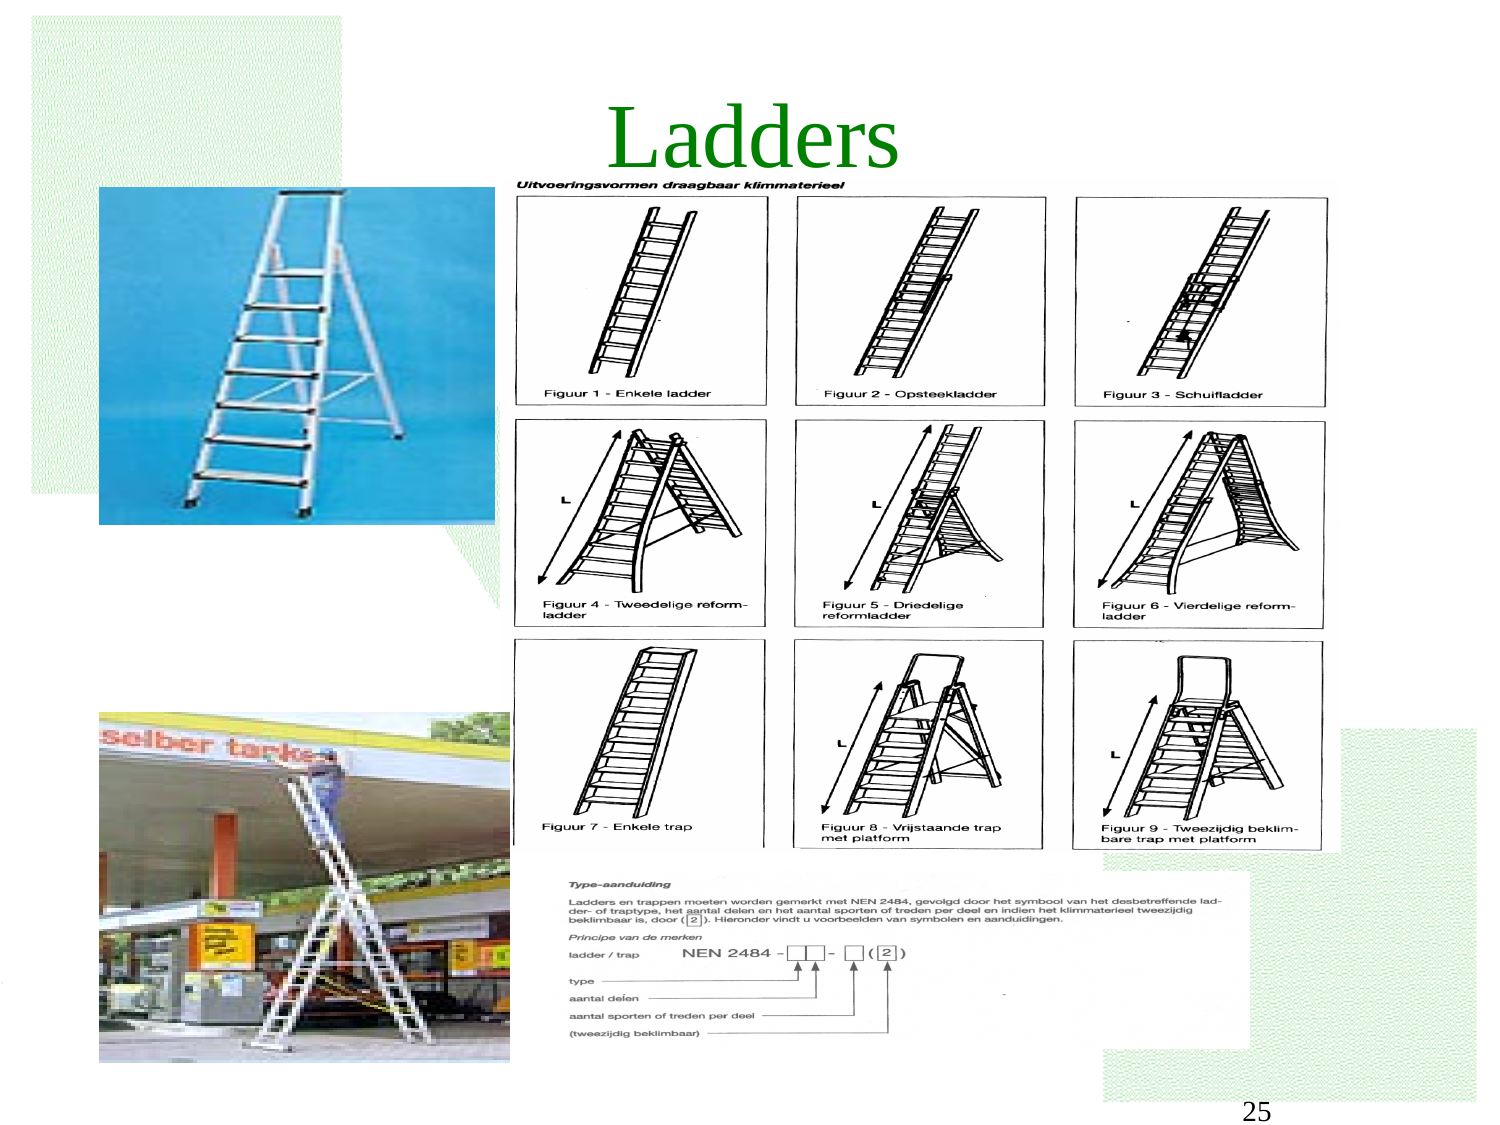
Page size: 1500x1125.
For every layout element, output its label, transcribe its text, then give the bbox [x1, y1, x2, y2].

slide_number 25 [1074, 1024, 1388, 1101]
title Ladders [116, 37, 1392, 226]
picture [0, 0, 1500, 1125]
